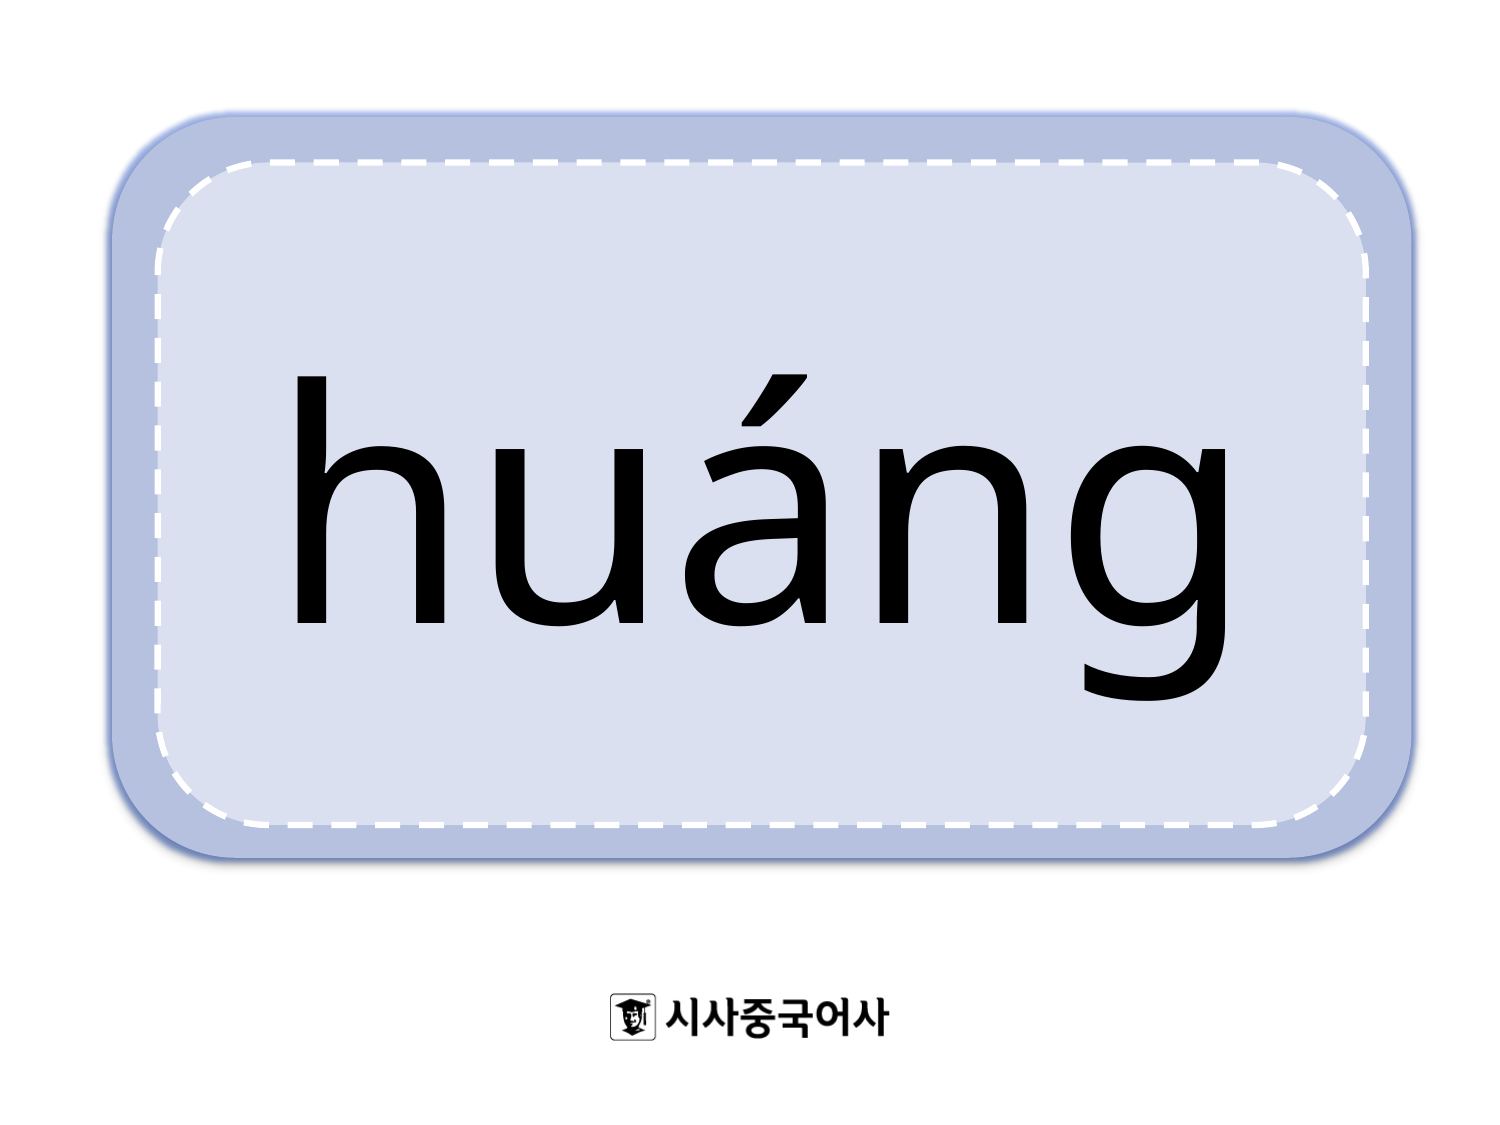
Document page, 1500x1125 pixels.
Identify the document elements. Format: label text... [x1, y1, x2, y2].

text_box huáng [157, 162, 1366, 825]
picture [602, 987, 898, 1047]
